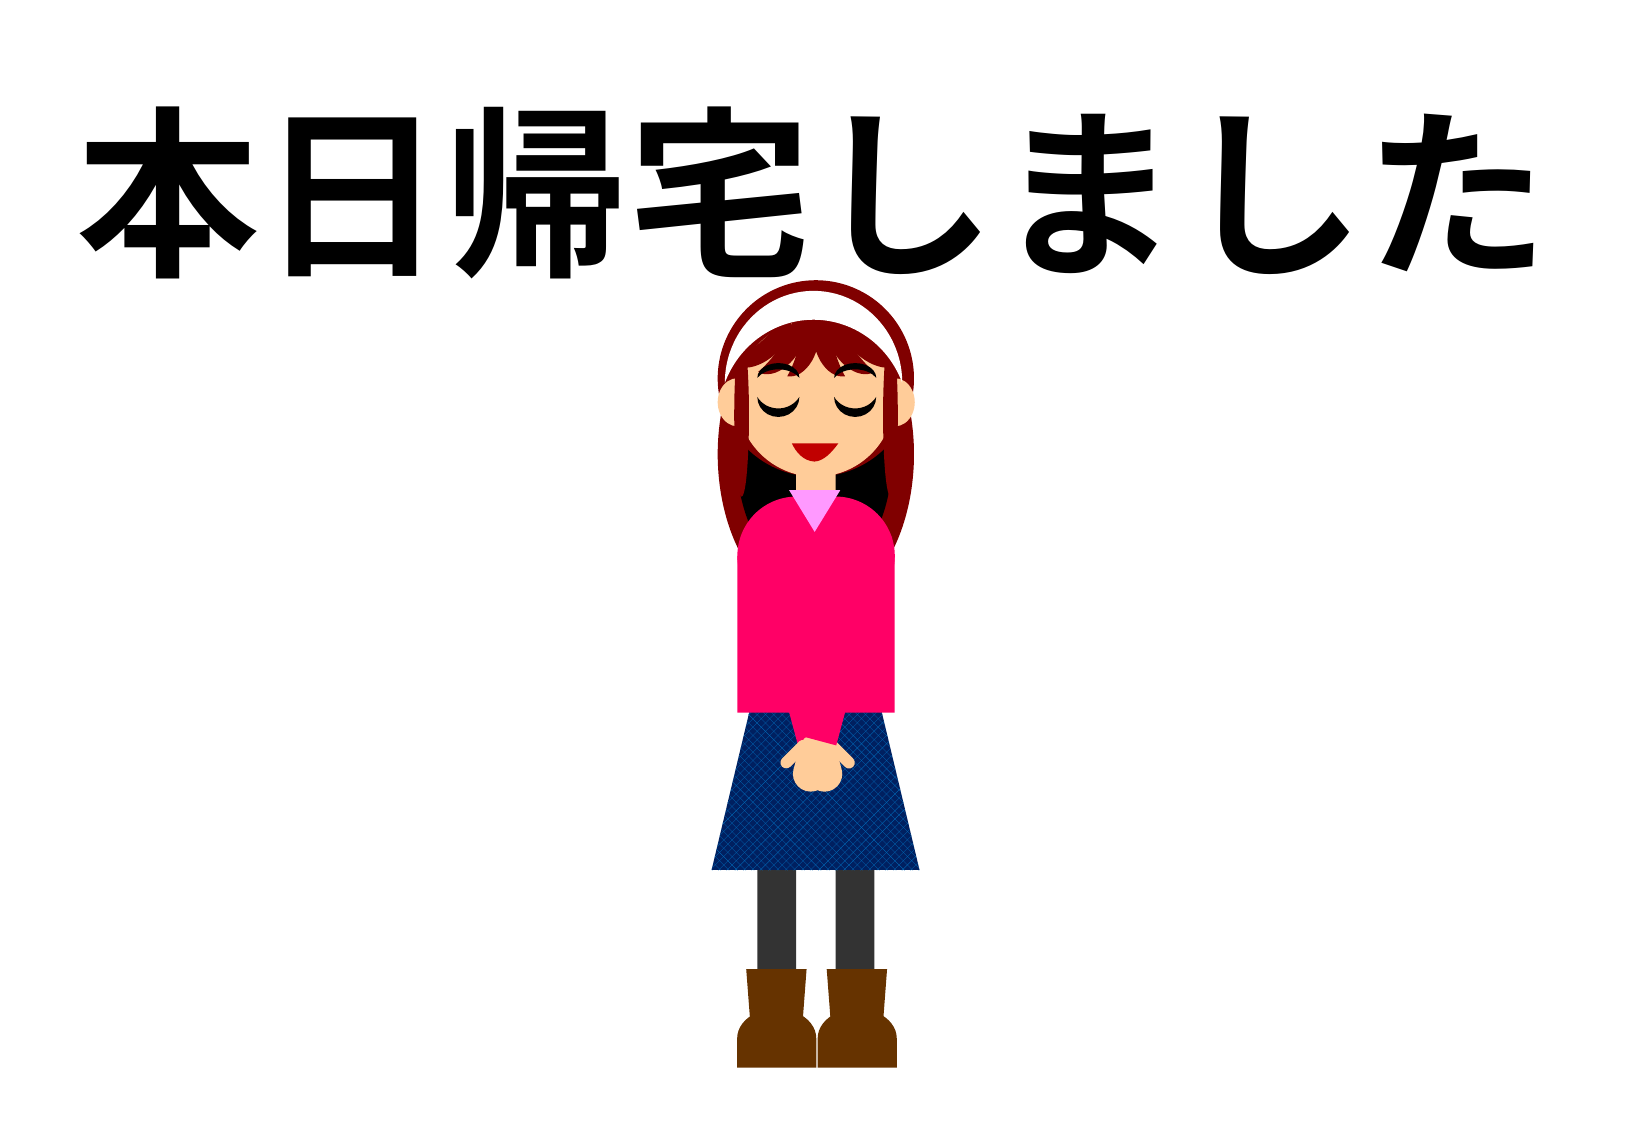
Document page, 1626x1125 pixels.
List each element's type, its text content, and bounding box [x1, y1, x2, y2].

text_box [711, 279, 983, 1068]
text_box 本日帰宅しました [0, 71, 1625, 306]
